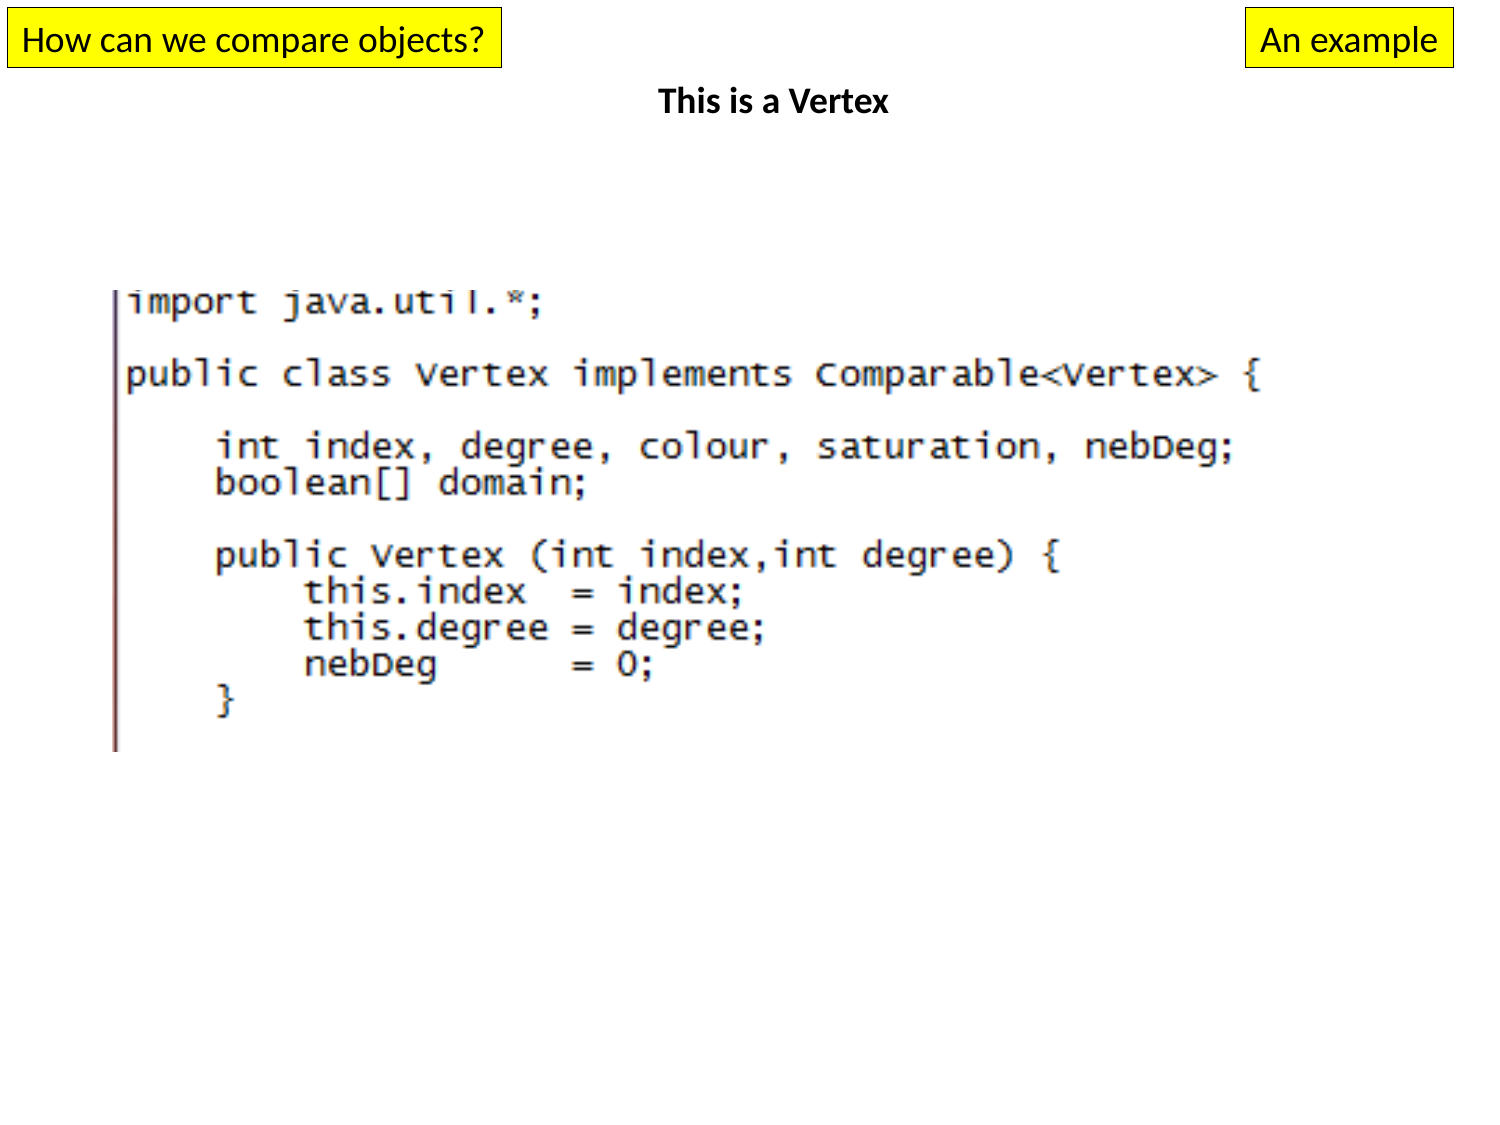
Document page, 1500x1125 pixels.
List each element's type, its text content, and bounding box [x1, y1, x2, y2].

text_box How can we compare objects? [7, 7, 502, 68]
text_box This is a Vertex [643, 68, 905, 128]
picture [111, 290, 1342, 752]
text_box An example [1245, 7, 1454, 68]
